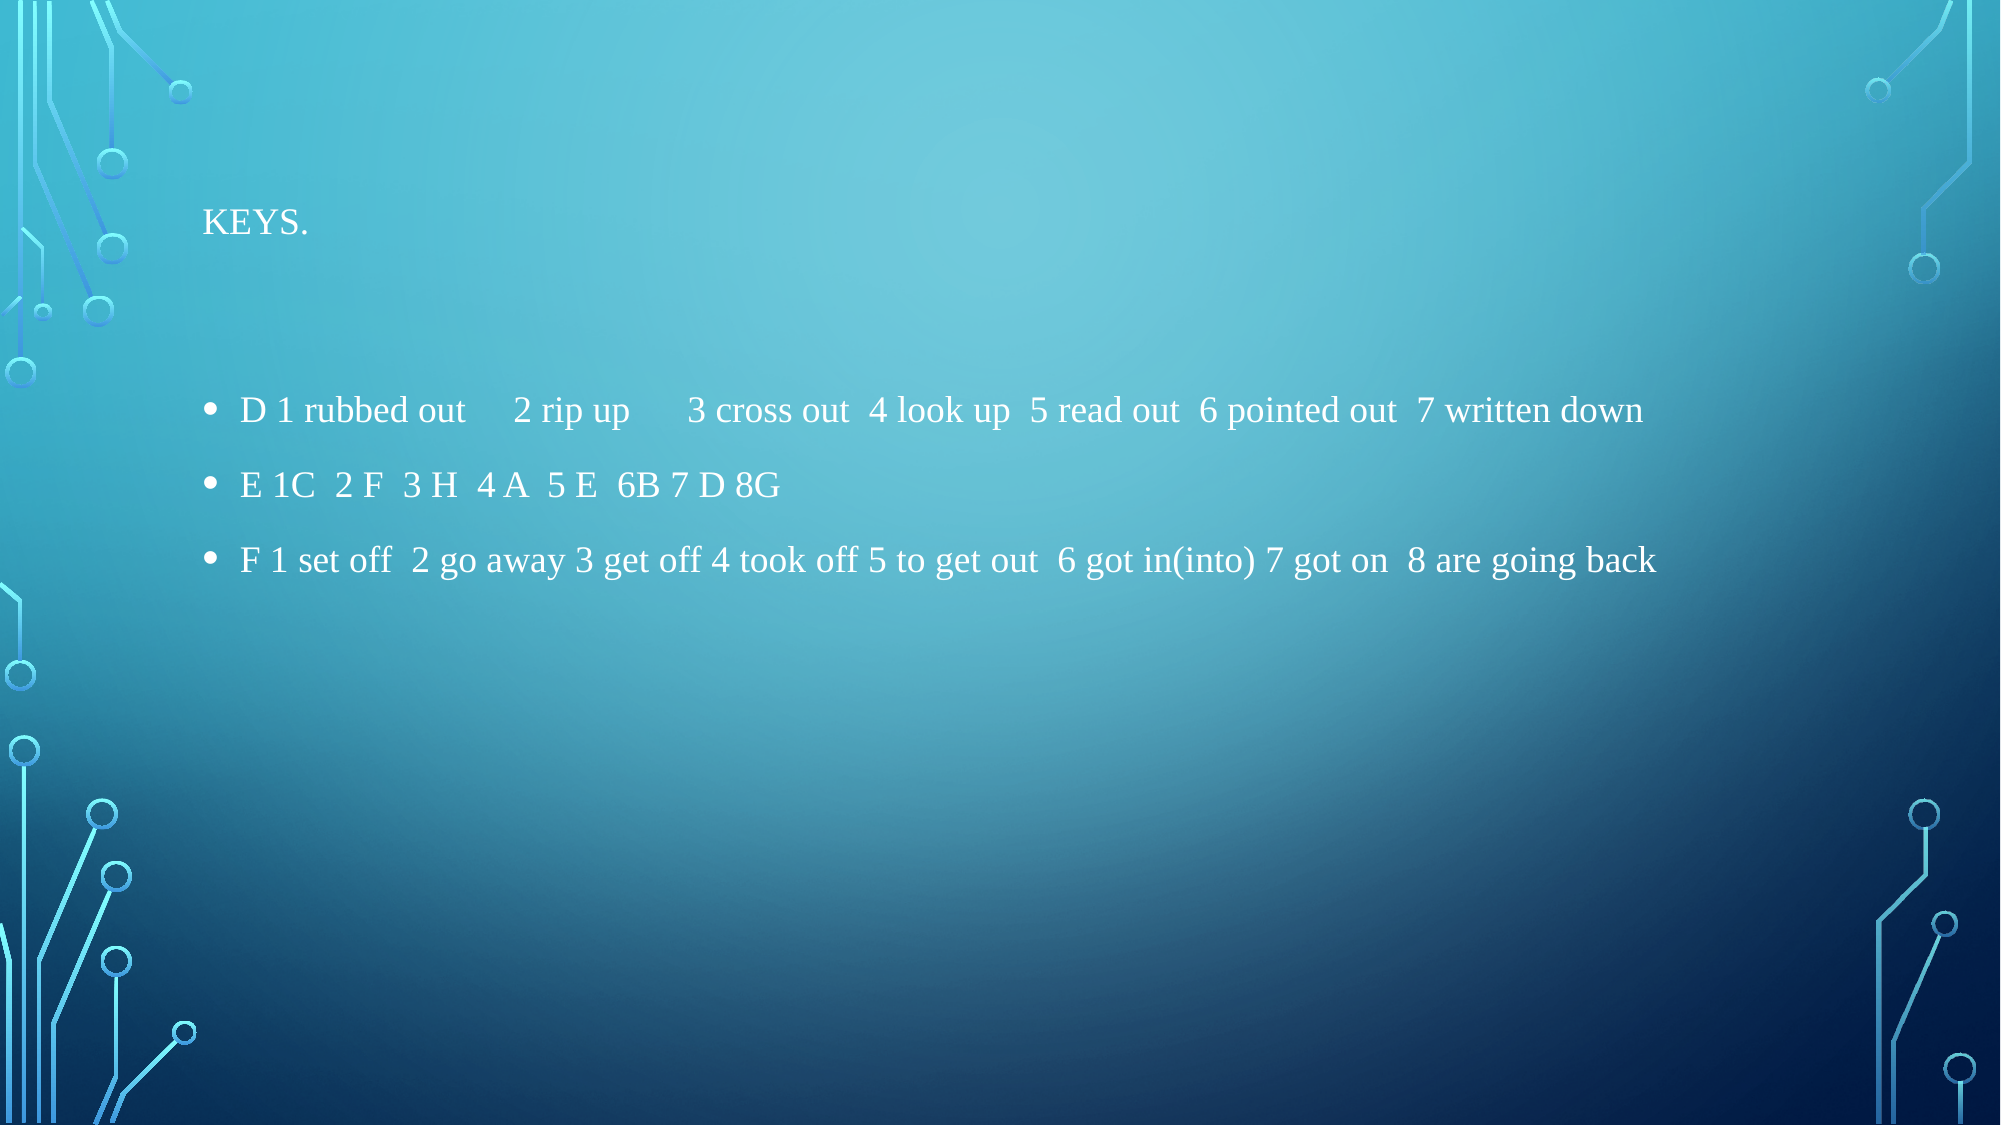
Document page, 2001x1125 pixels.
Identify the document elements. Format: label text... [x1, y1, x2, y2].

list D 1 rubbed out 2 rip up 3 cross out 4 look up 5 read out 6 pointed out 7 written down E 1C 2 F 3 H 4 A 5 E 6B 7 D 8G F 1 set off 2 go away 3 get off 4 took off 5 to get out 6 got in(into) 7 got on 8 are going back [187, 369, 1813, 950]
title Keys. [187, 101, 1813, 344]
